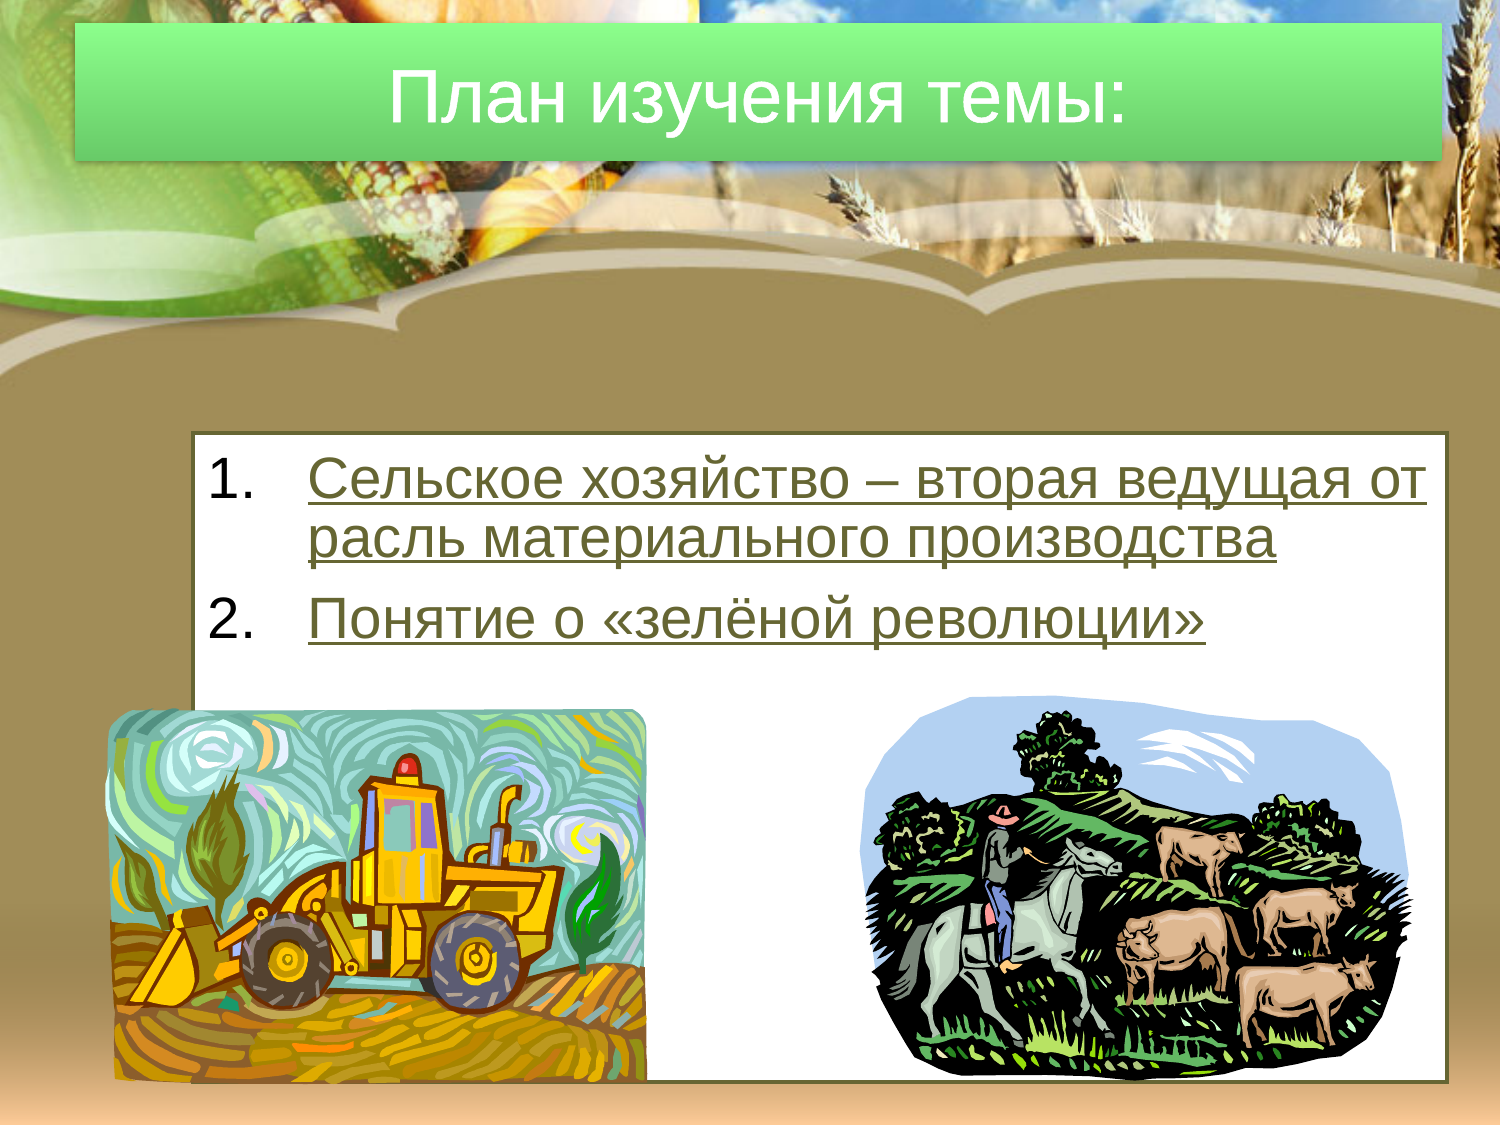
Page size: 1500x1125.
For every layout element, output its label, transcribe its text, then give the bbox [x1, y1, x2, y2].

picture [855, 691, 1419, 1085]
list Сельское хозяйство – вторая ведущая отрасль материального производства Понятие о «зелёной революции» [191, 431, 1449, 1084]
title План изучения темы: [74, 23, 1442, 162]
picture [0, 0, 1500, 1090]
